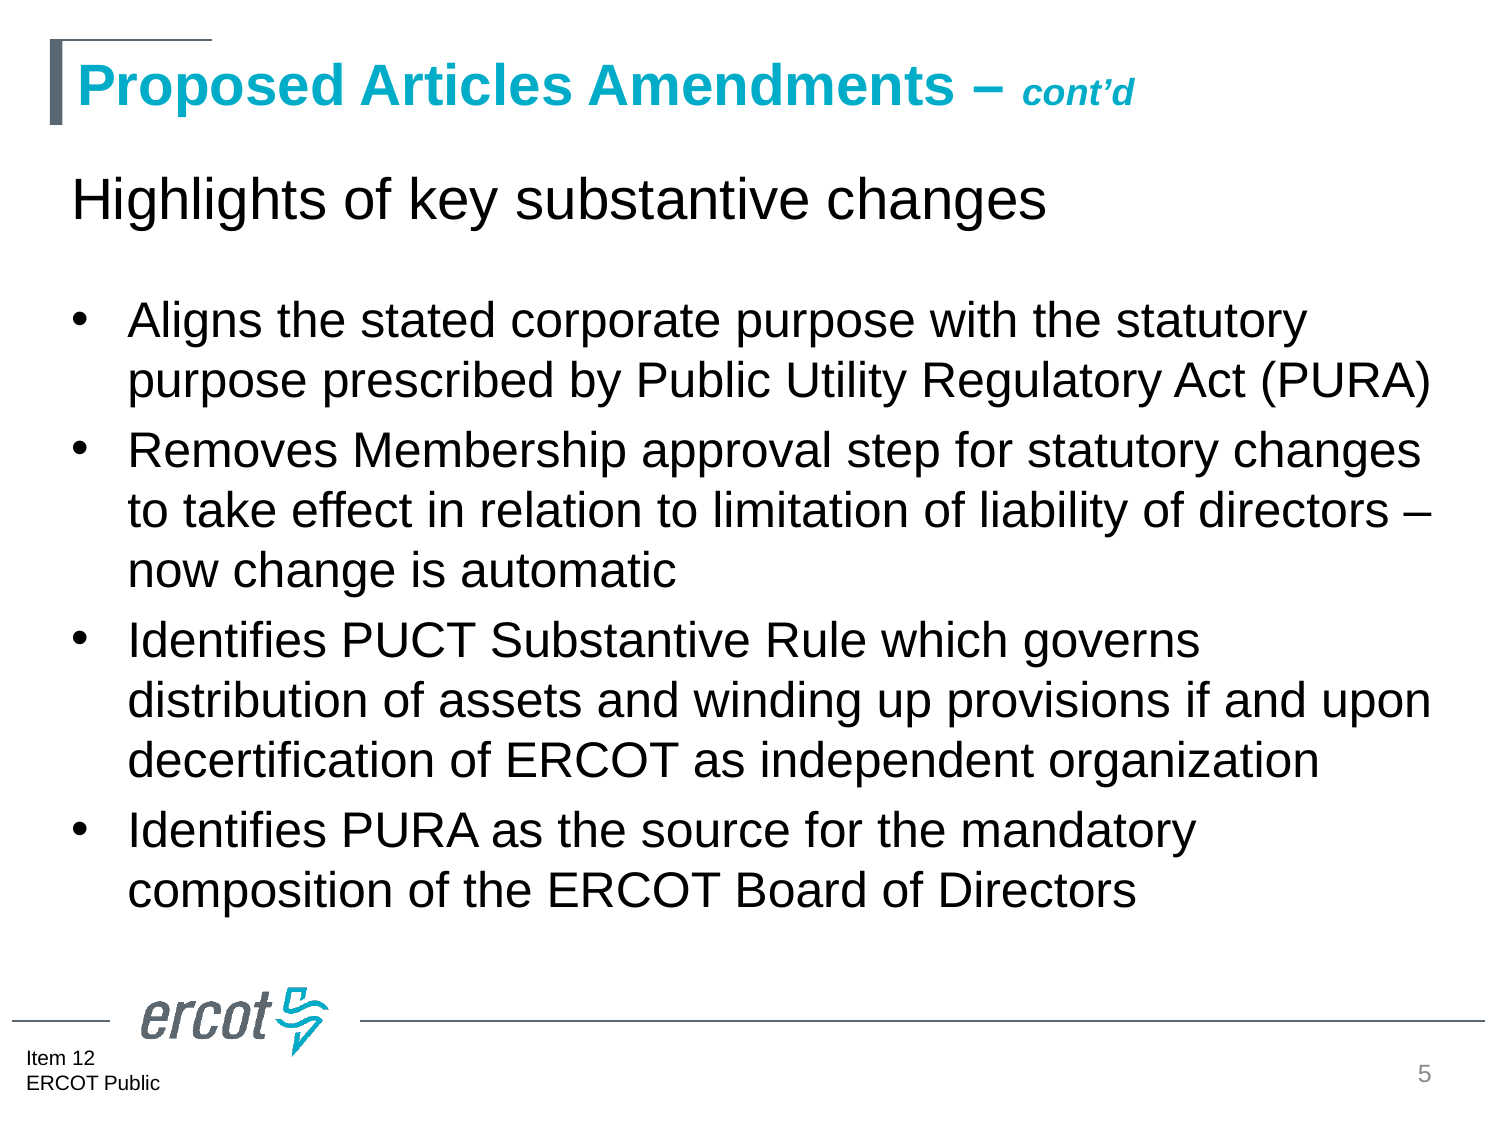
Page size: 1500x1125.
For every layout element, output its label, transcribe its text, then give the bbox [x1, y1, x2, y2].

title Proposed Articles Amendments – cont’d [62, 39, 1450, 134]
slide_number 5 [1374, 1033, 1475, 1083]
picture [137, 1013, 332, 1059]
list Highlights of key substantive changes Aligns the stated corporate purpose with the statutory purpose prescribed by Public Utility Regulatory Act (PURA) Removes Membership approval step for statutory changes to take effect in relation to limitation of liability of directors – now change is automatic Identifies PUCT Substantive Rule which governs distribution of assets and winding up provisions if and upon decertification of ERCOT as independent organization Identifies PURA as the source for the mandatory composition of the ERCOT Board of Directors [56, 153, 1457, 1013]
